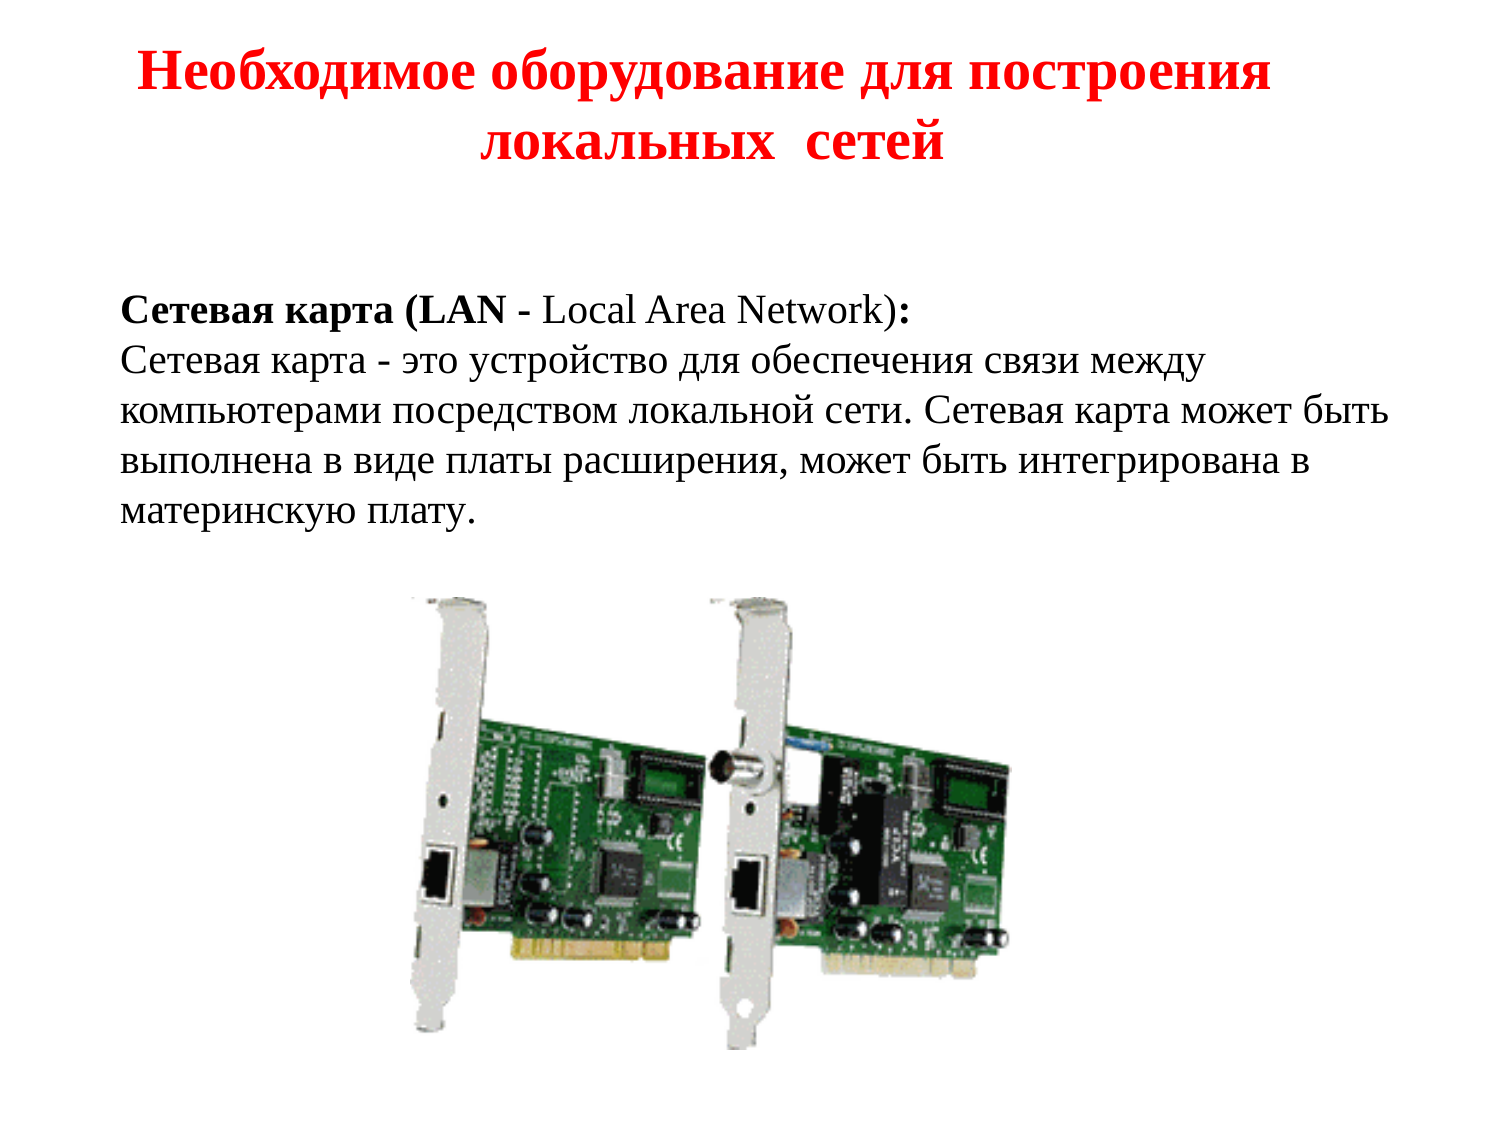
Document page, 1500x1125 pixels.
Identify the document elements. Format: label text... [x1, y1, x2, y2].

text_box Необходимое оборудование для построения локальных сетей [123, 24, 1303, 179]
picture [409, 597, 1012, 1051]
text_box Сетевая карта (LAN - Local Area Network): Сетевая карта - это устройство для обеспечения связи между компьютерами посредством локальной сети. Сетевая карта может быть выполнена в виде платы расширения, может быть интегрирована в материнскую плату. [105, 274, 1453, 540]
